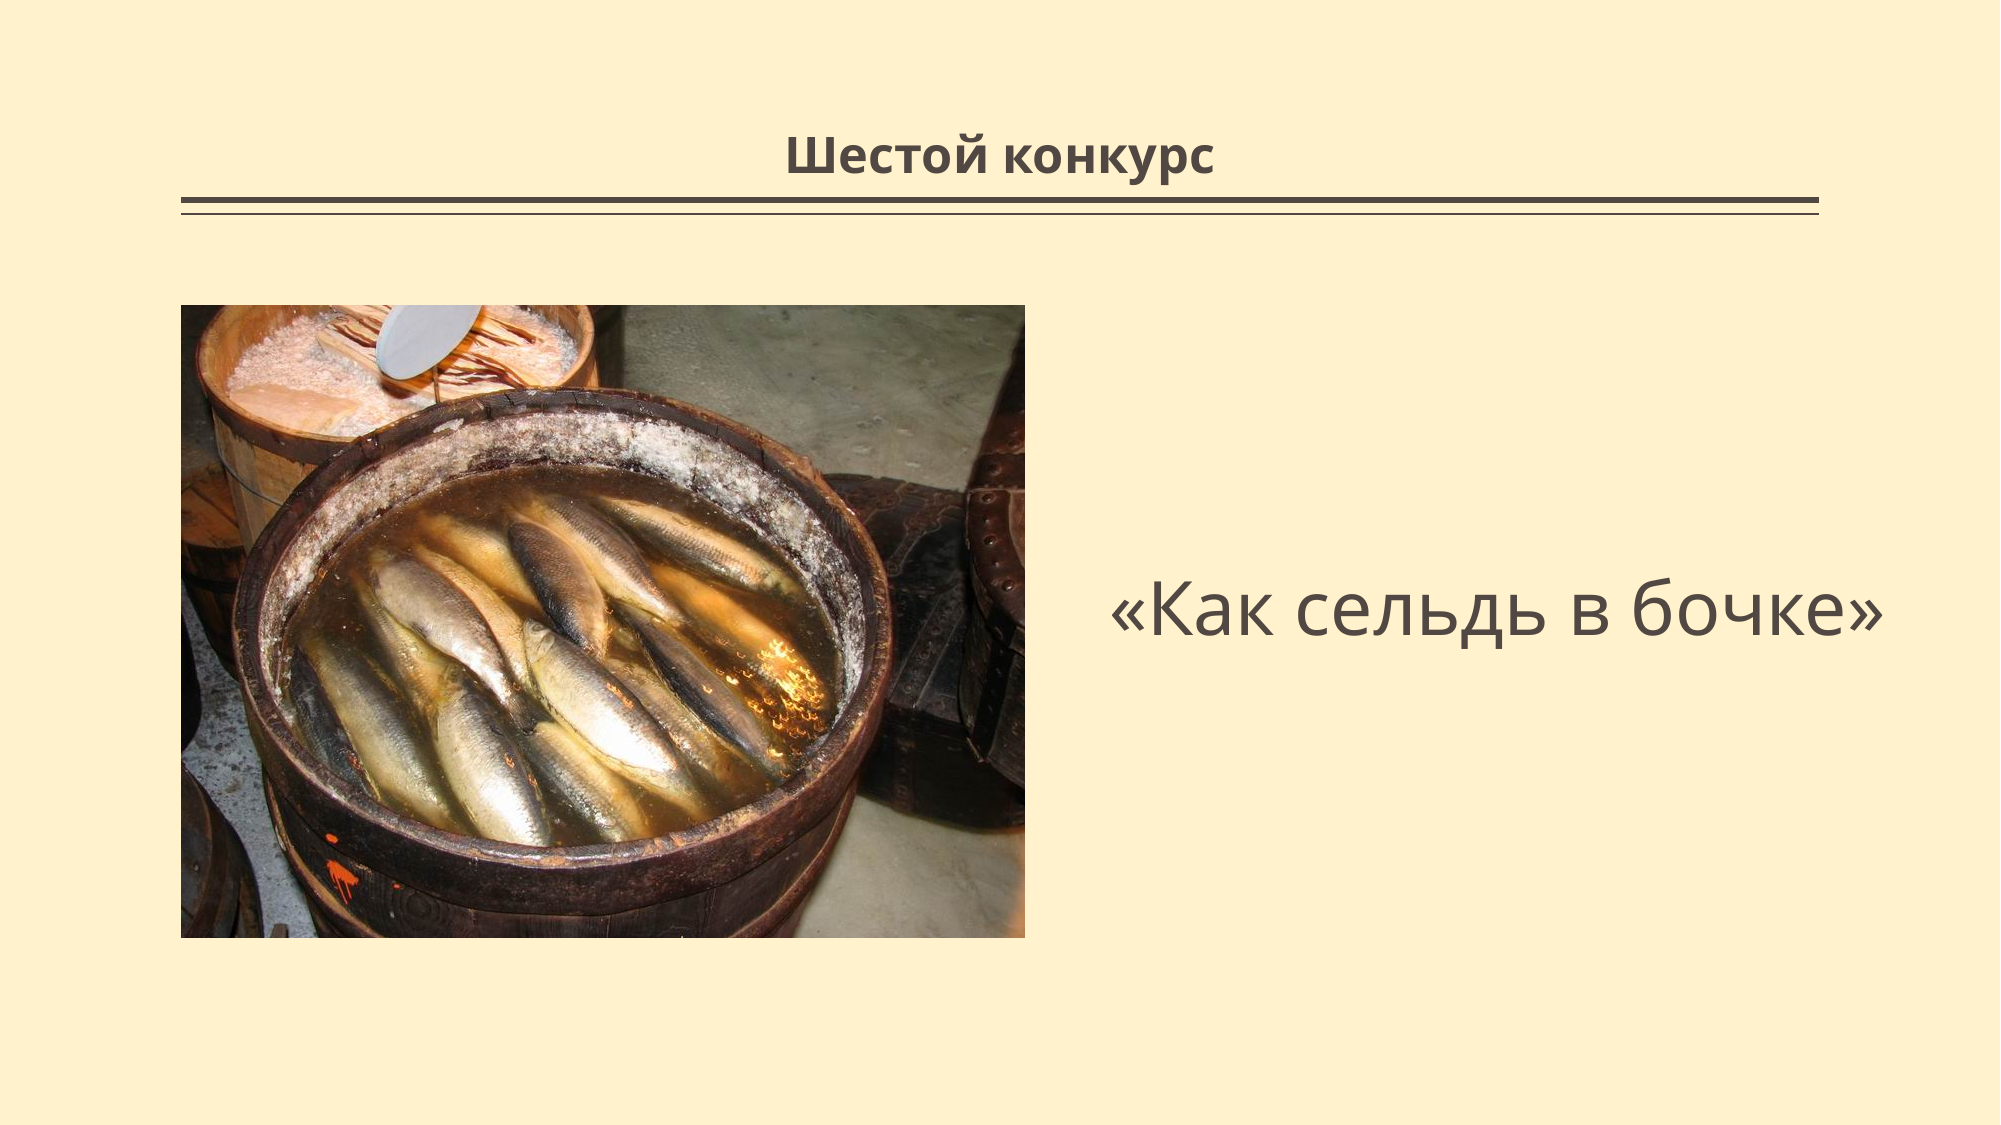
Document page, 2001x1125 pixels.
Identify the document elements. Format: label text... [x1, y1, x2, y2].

text_box «Как сельдь в бочке» [1094, 546, 1962, 658]
title Шестой конкурс [181, 12, 1819, 193]
picture [181, 305, 1025, 938]
